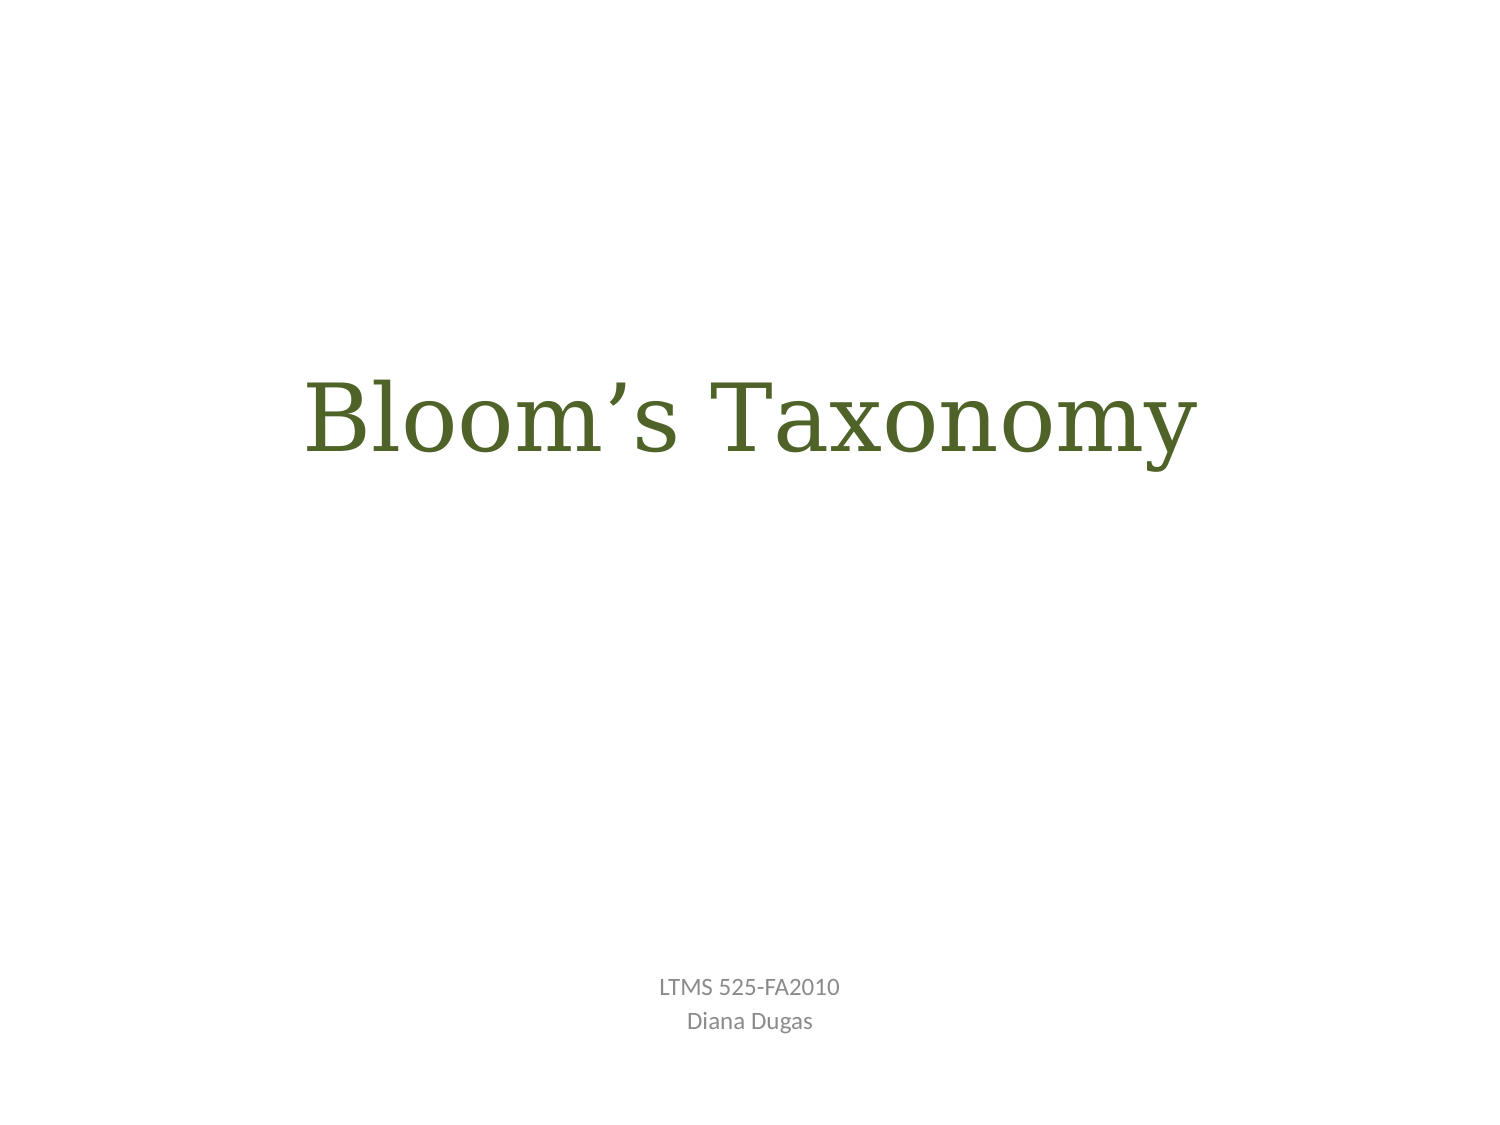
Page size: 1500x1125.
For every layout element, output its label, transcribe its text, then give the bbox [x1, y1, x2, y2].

title Bloom’s Taxonomy [112, 349, 1388, 591]
subtitle LTMS 525-FA2010 Diana Dugas [225, 962, 1275, 1063]
